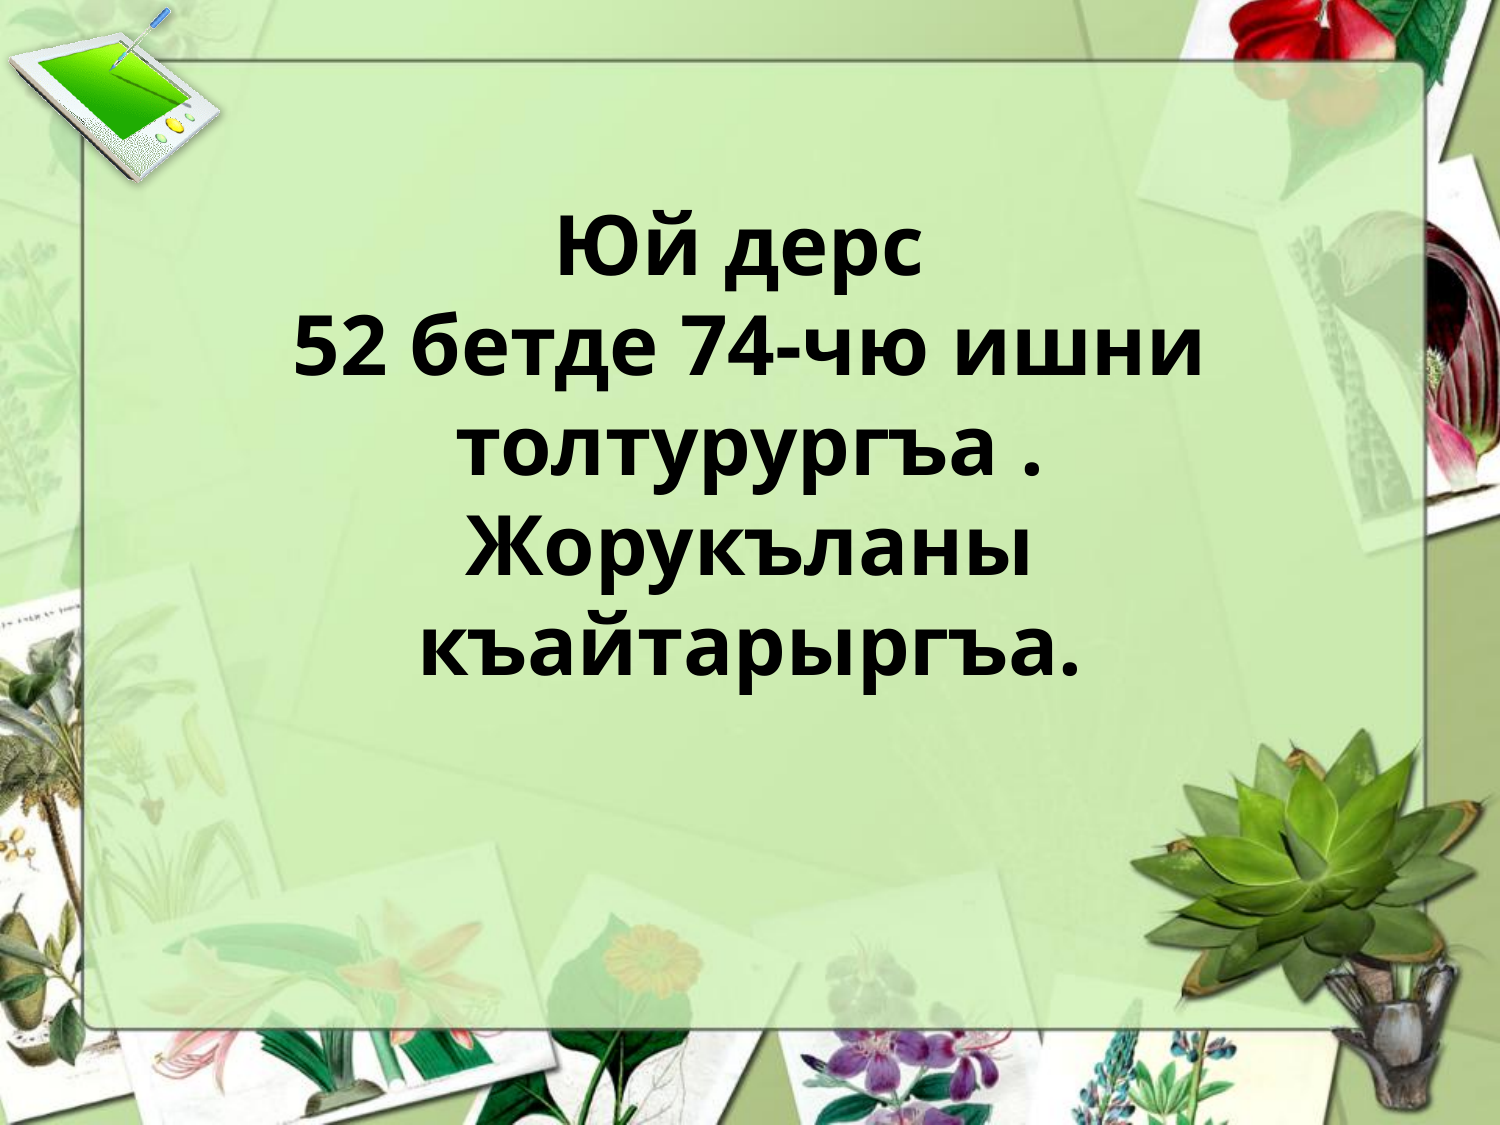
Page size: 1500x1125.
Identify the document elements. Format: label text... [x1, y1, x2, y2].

picture [0, 0, 1500, 1125]
title Юй дерс 52 бетде 74-чю ишни толтурургъа . Жорукъланы къайтарыргъа. [112, 99, 1388, 786]
